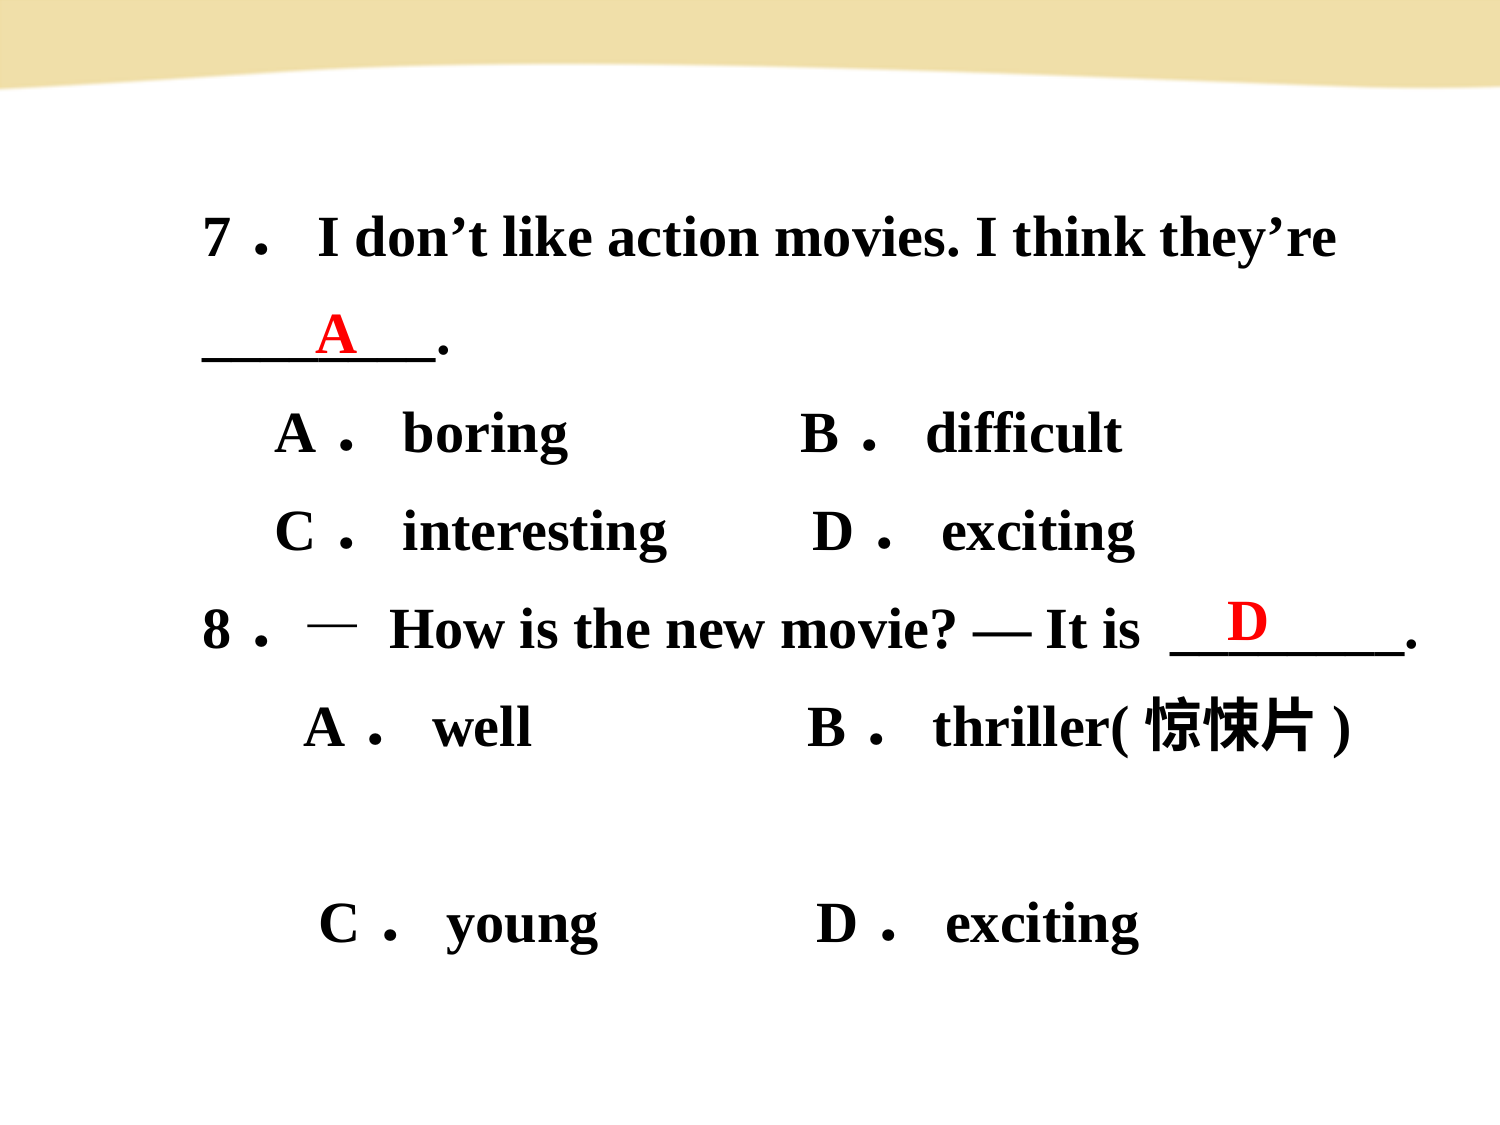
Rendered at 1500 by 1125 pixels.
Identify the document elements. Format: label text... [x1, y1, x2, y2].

text_box D [1212, 575, 1285, 660]
picture [0, 0, 1500, 1125]
text_box 7．I don’t like action movies. I think they’re ________. A．boring B．difficult C．interesting D．exciting 8．— How is the new movie? — It is ________. A．well B．thriller(惊悚片) C．young D．exciting [187, 162, 1438, 1089]
text_box A [300, 287, 372, 373]
